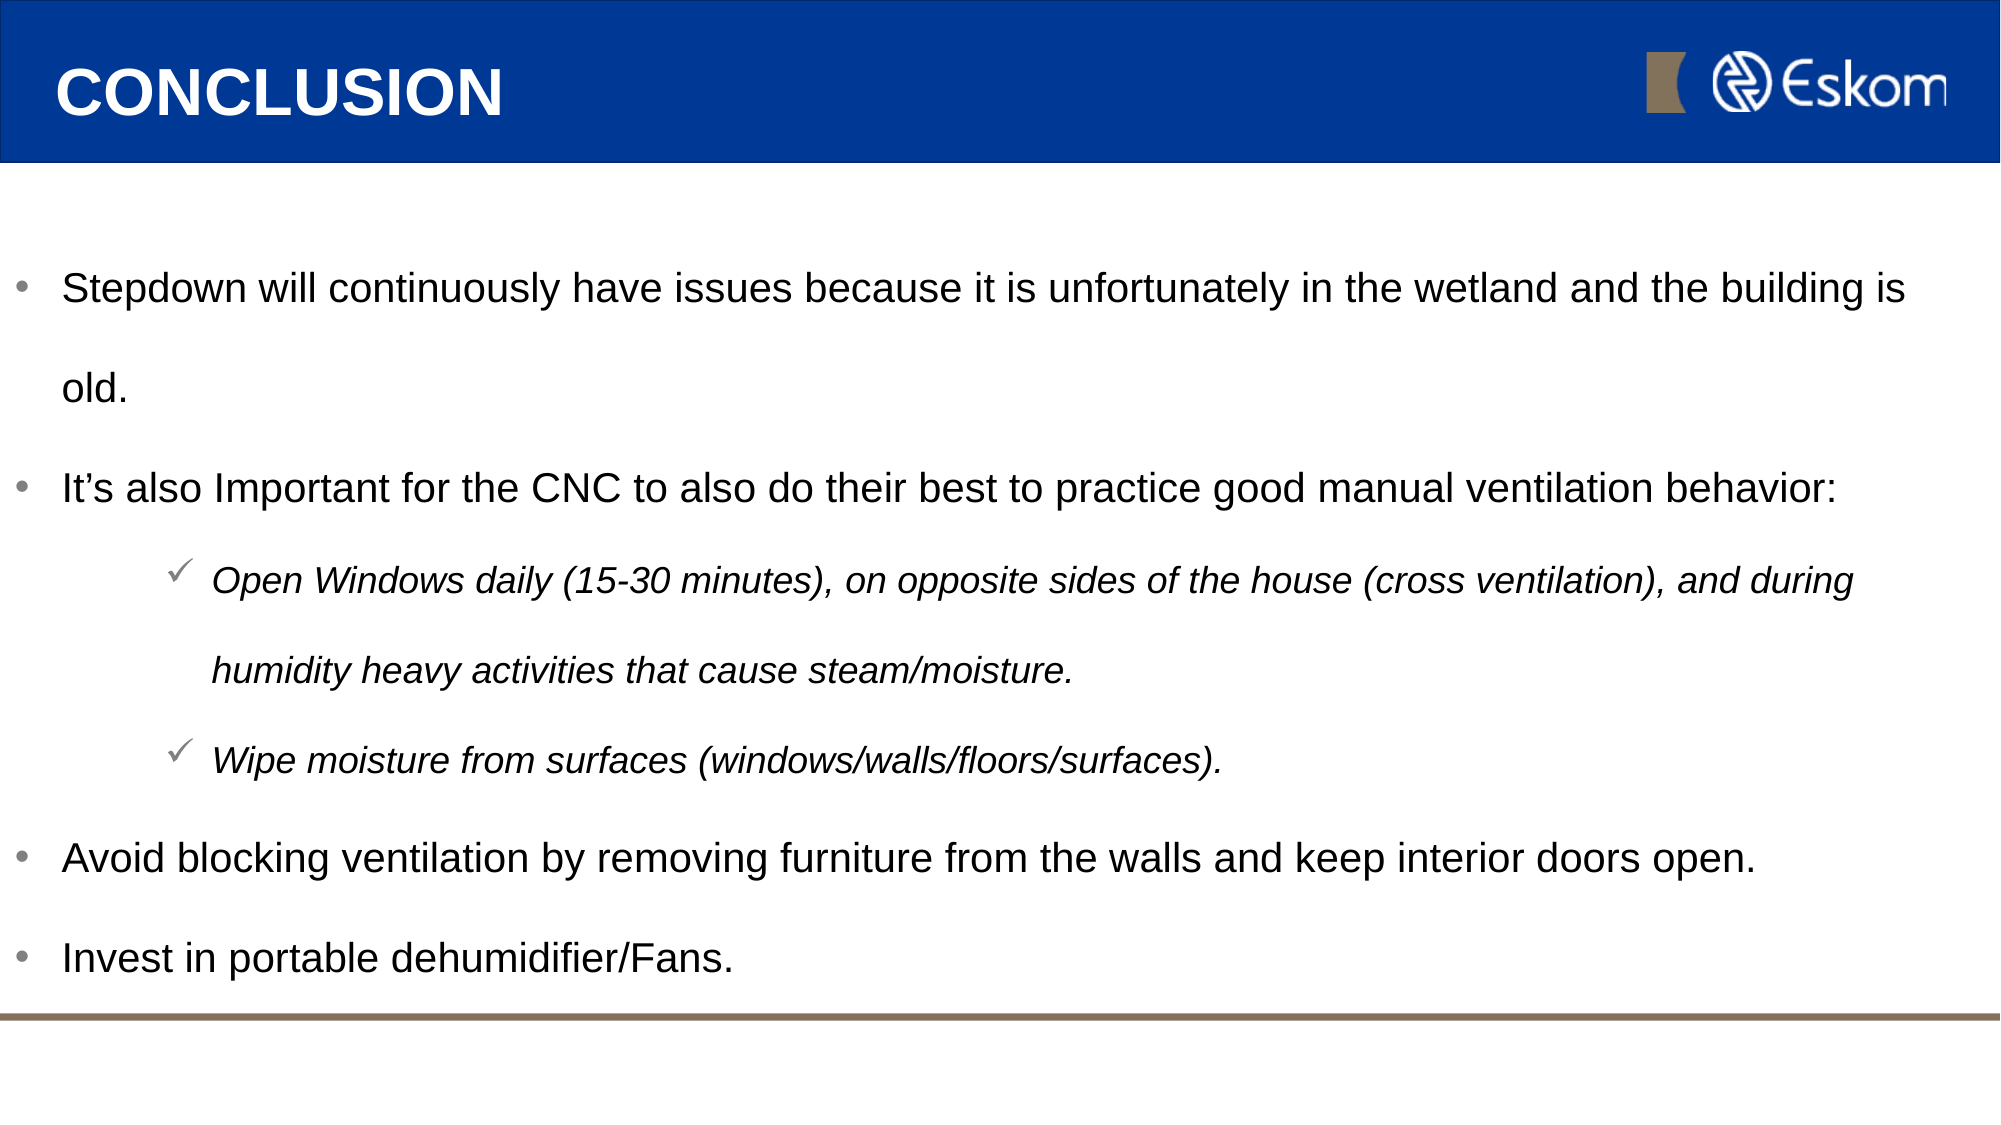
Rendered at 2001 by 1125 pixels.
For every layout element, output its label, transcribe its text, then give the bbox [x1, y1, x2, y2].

text_box Stepdown will continuously have issues because it is unfortunately in the wetland and the building is old. It’s also Important for the CNC to also do their best to practice good manual ventilation behavior: Open Windows daily (15-30 minutes), on opposite sides of the house (cross ventilation), and during humidity heavy activities that cause steam/moisture. Wipe moisture from surfaces (windows/walls/floors/surfaces). Avoid blocking ventilation by removing furniture from the walls and keep interior doors open. Invest in portable dehumidifier/Fans. [0, 203, 2000, 1125]
text_box CONCLUSION [41, 41, 1065, 136]
